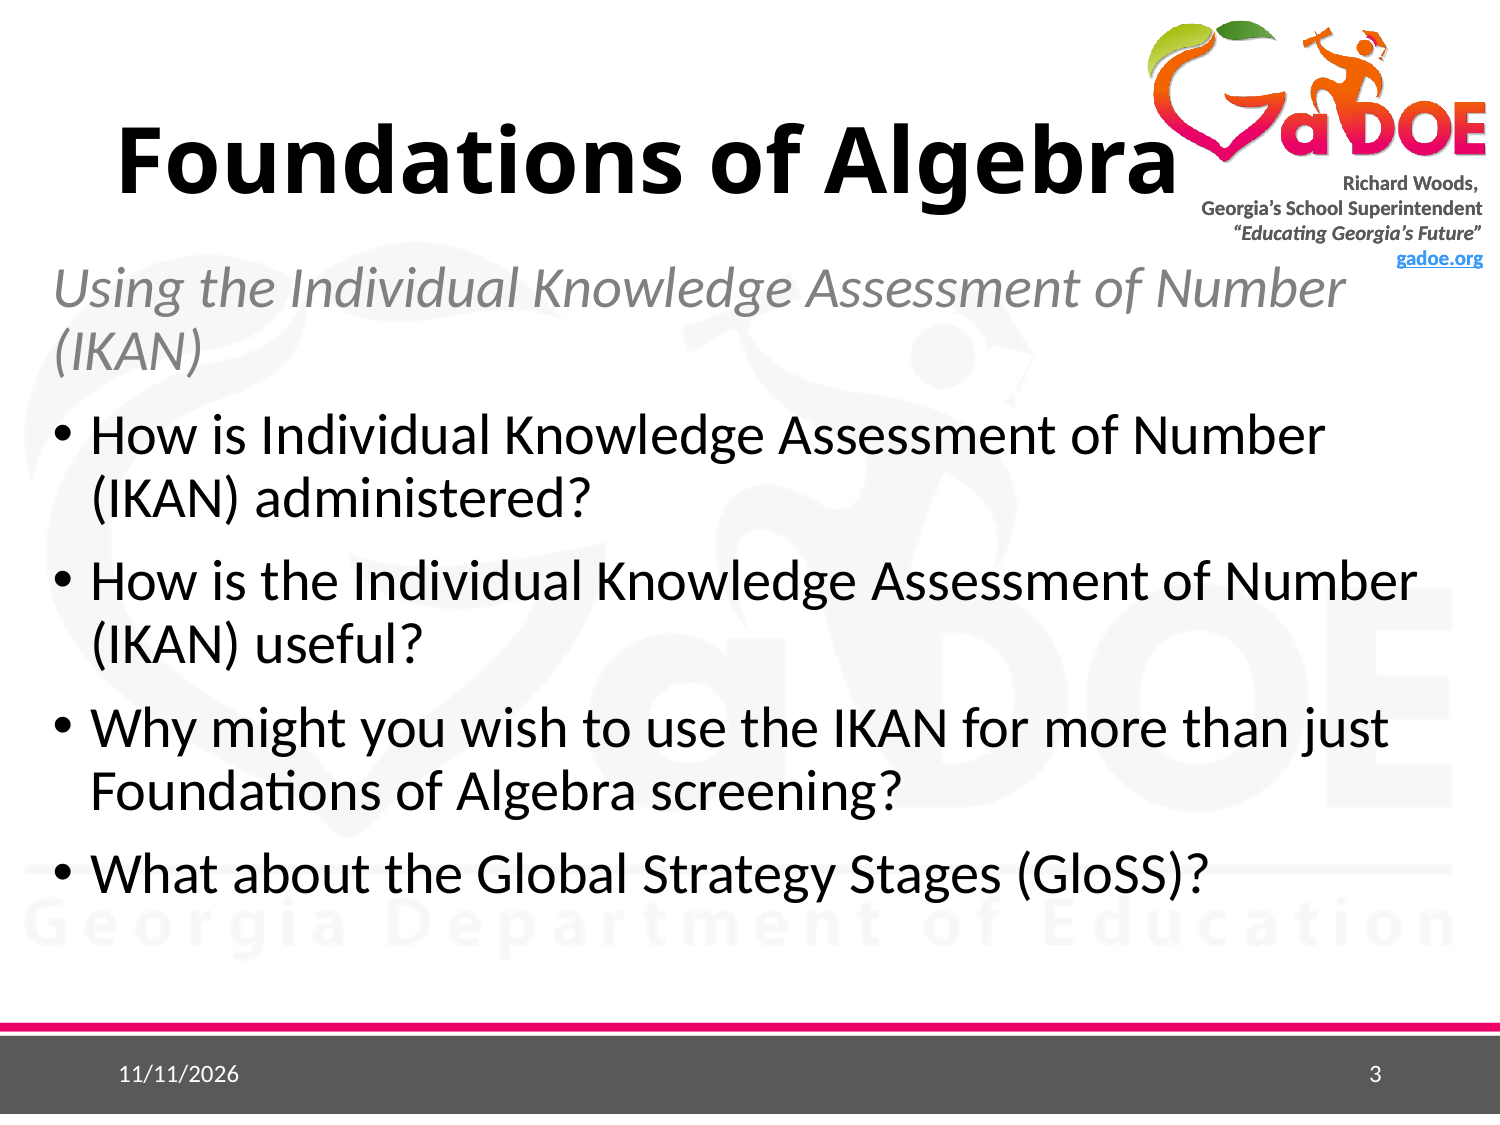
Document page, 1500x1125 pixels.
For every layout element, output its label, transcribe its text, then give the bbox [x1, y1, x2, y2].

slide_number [103, 1042, 441, 1103]
picture [1135, 8, 1499, 164]
picture [1263, 235, 1473, 249]
slide_number 3 [1059, 1042, 1397, 1103]
title Foundations of Algebra [99, 54, 1263, 249]
picture [19, 235, 1473, 980]
list Using the Individual Knowledge Assessment of Number (IKAN) How is Individual Knowledge Assessment of Number (IKAN) administered? How is the Individual Knowledge Assessment of Number (IKAN) useful? Why might you wish to use the IKAN for more than just Foundations of Algebra screening? What about the Global Strategy Stages (GloSS)? [37, 249, 1475, 964]
